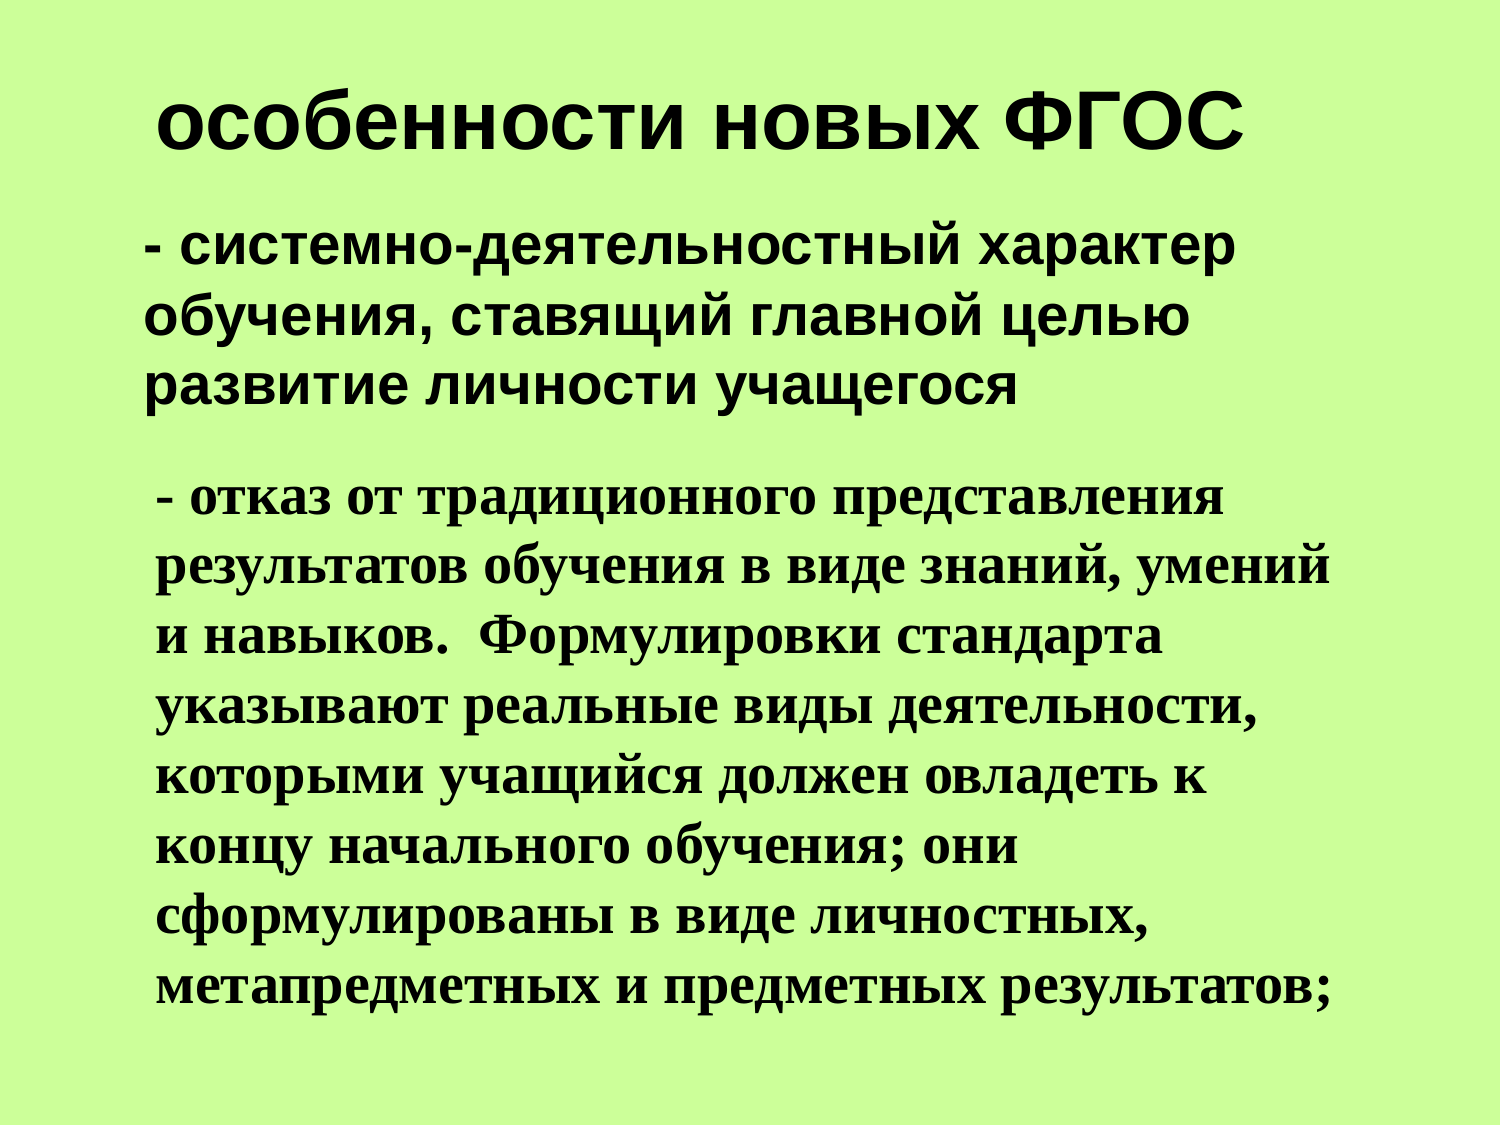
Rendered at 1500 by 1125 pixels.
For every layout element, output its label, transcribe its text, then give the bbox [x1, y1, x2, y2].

text_box - отказ от традиционного представления результатов обучения в виде знаний, умений и навыков. Формулировки стандарта указывают реальные виды деятельности, которыми учащийся должен овладеть к концу начального обучения; они сформулированы в виде личностных, метапредметных и предметных результатов; [140, 448, 1360, 1023]
text_box - системно-деятельностный характер обучения, ставящий главной целью развитие личности учащегося [128, 199, 1325, 424]
text_box особенности новых ФГОС [140, 58, 1289, 174]
